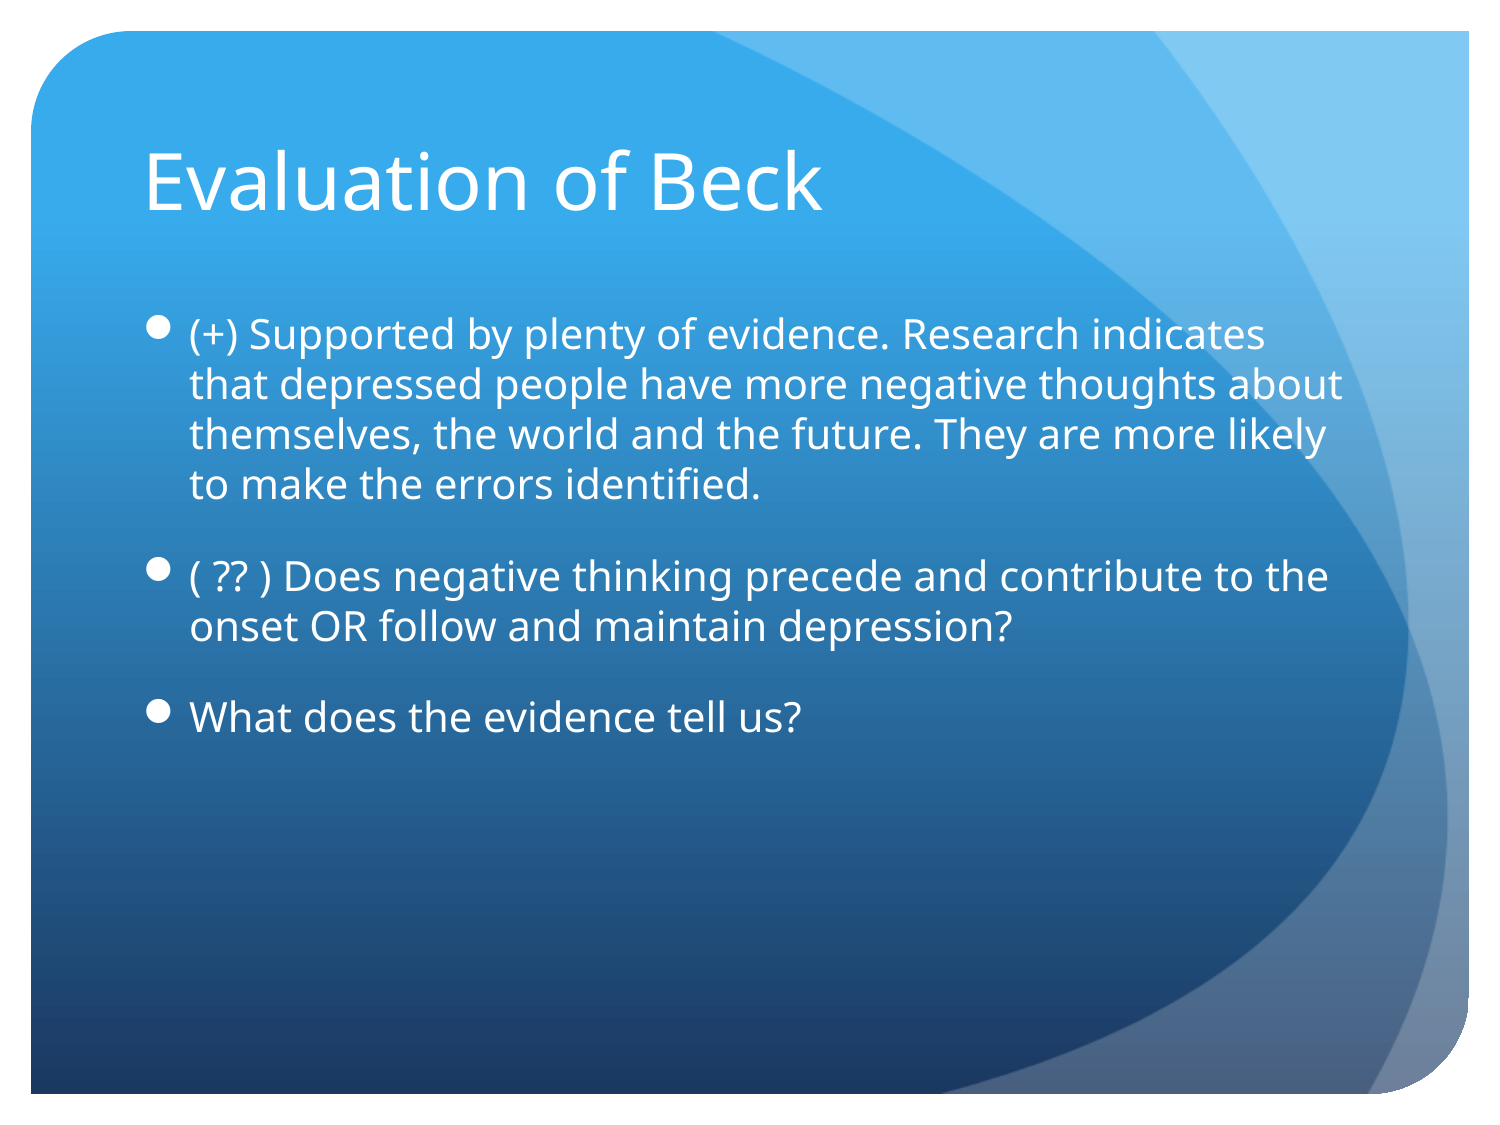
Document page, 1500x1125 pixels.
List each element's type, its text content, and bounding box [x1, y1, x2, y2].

title Evaluation of Beck [127, 62, 1372, 234]
picture [24, 30, 1473, 1094]
list (+) Supported by plenty of evidence. Research indicates that depressed people have more negative thoughts about themselves, the world and the future. They are more likely to make the errors identified. ( ?? ) Does negative thinking precede and contribute to the onset OR follow and maintain depression? What does the evidence tell us? [127, 299, 1370, 993]
